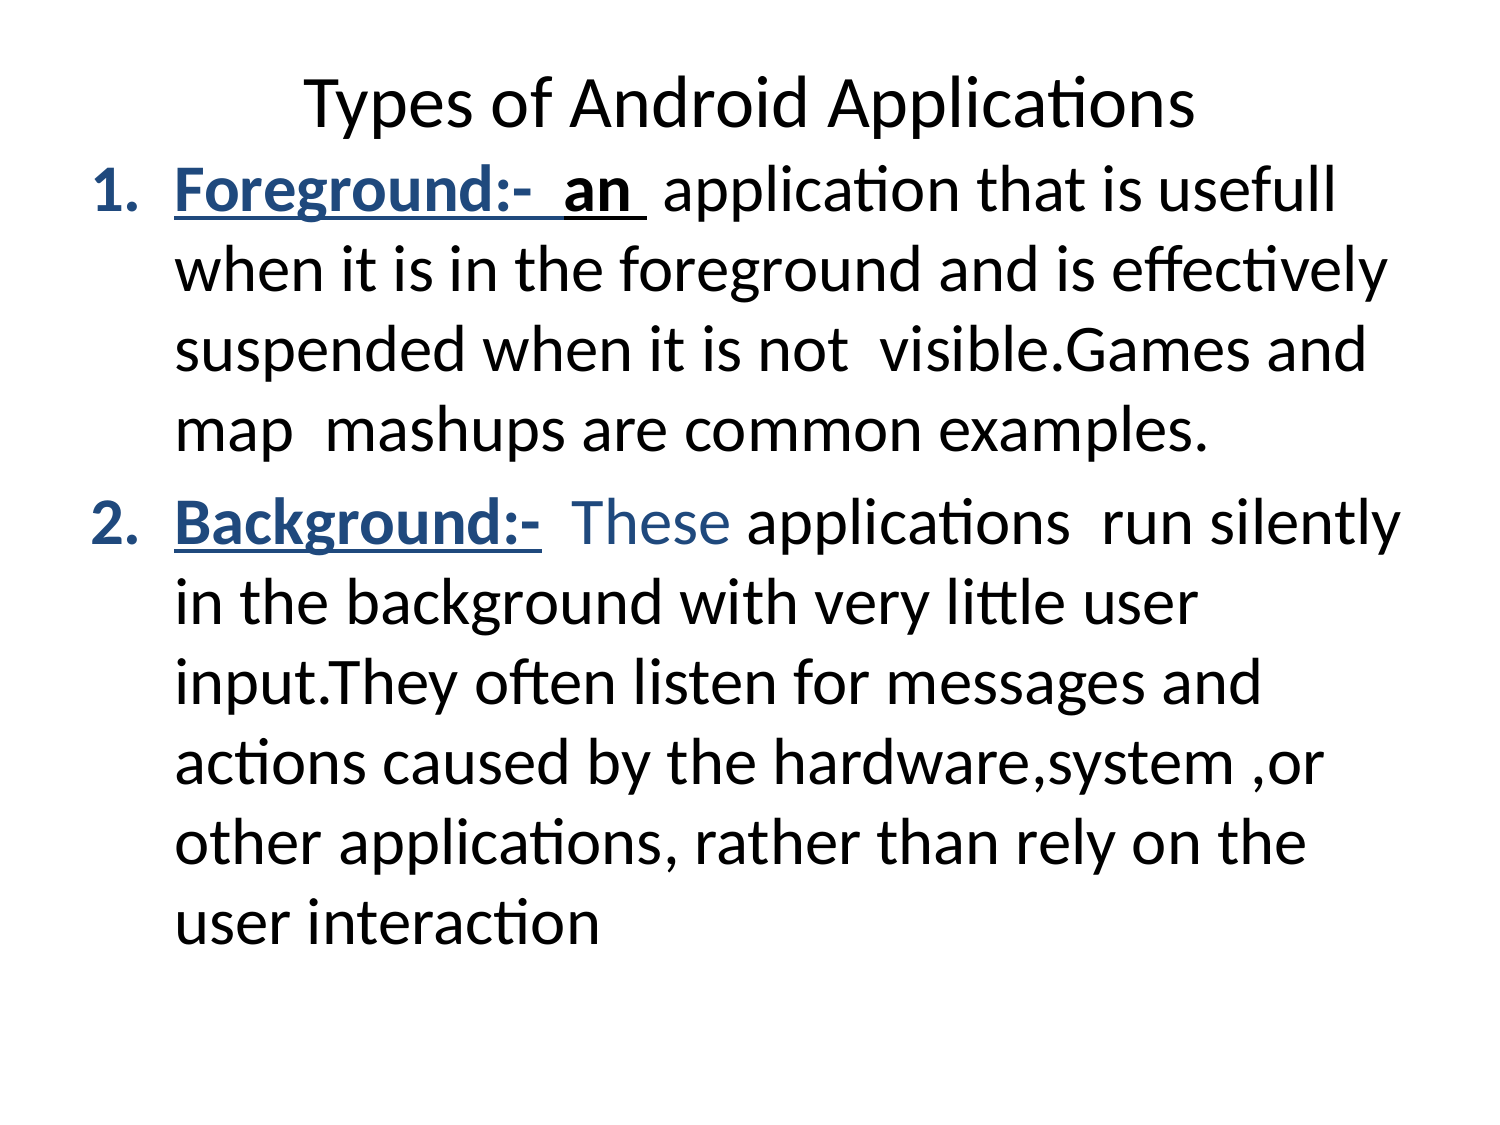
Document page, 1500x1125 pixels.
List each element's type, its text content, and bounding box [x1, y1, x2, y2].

list Foreground:- an application that is usefull when it is in the foreground and is effectively suspended when it is not visible.Games and map mashups are common examples. Background:- These applications run silently in the background with very little user input.They often listen for messages and actions caused by the hardware,system ,or other applications, rather than rely on the user interaction [75, 137, 1425, 1005]
title Types of Android Applications [75, 45, 1425, 137]
